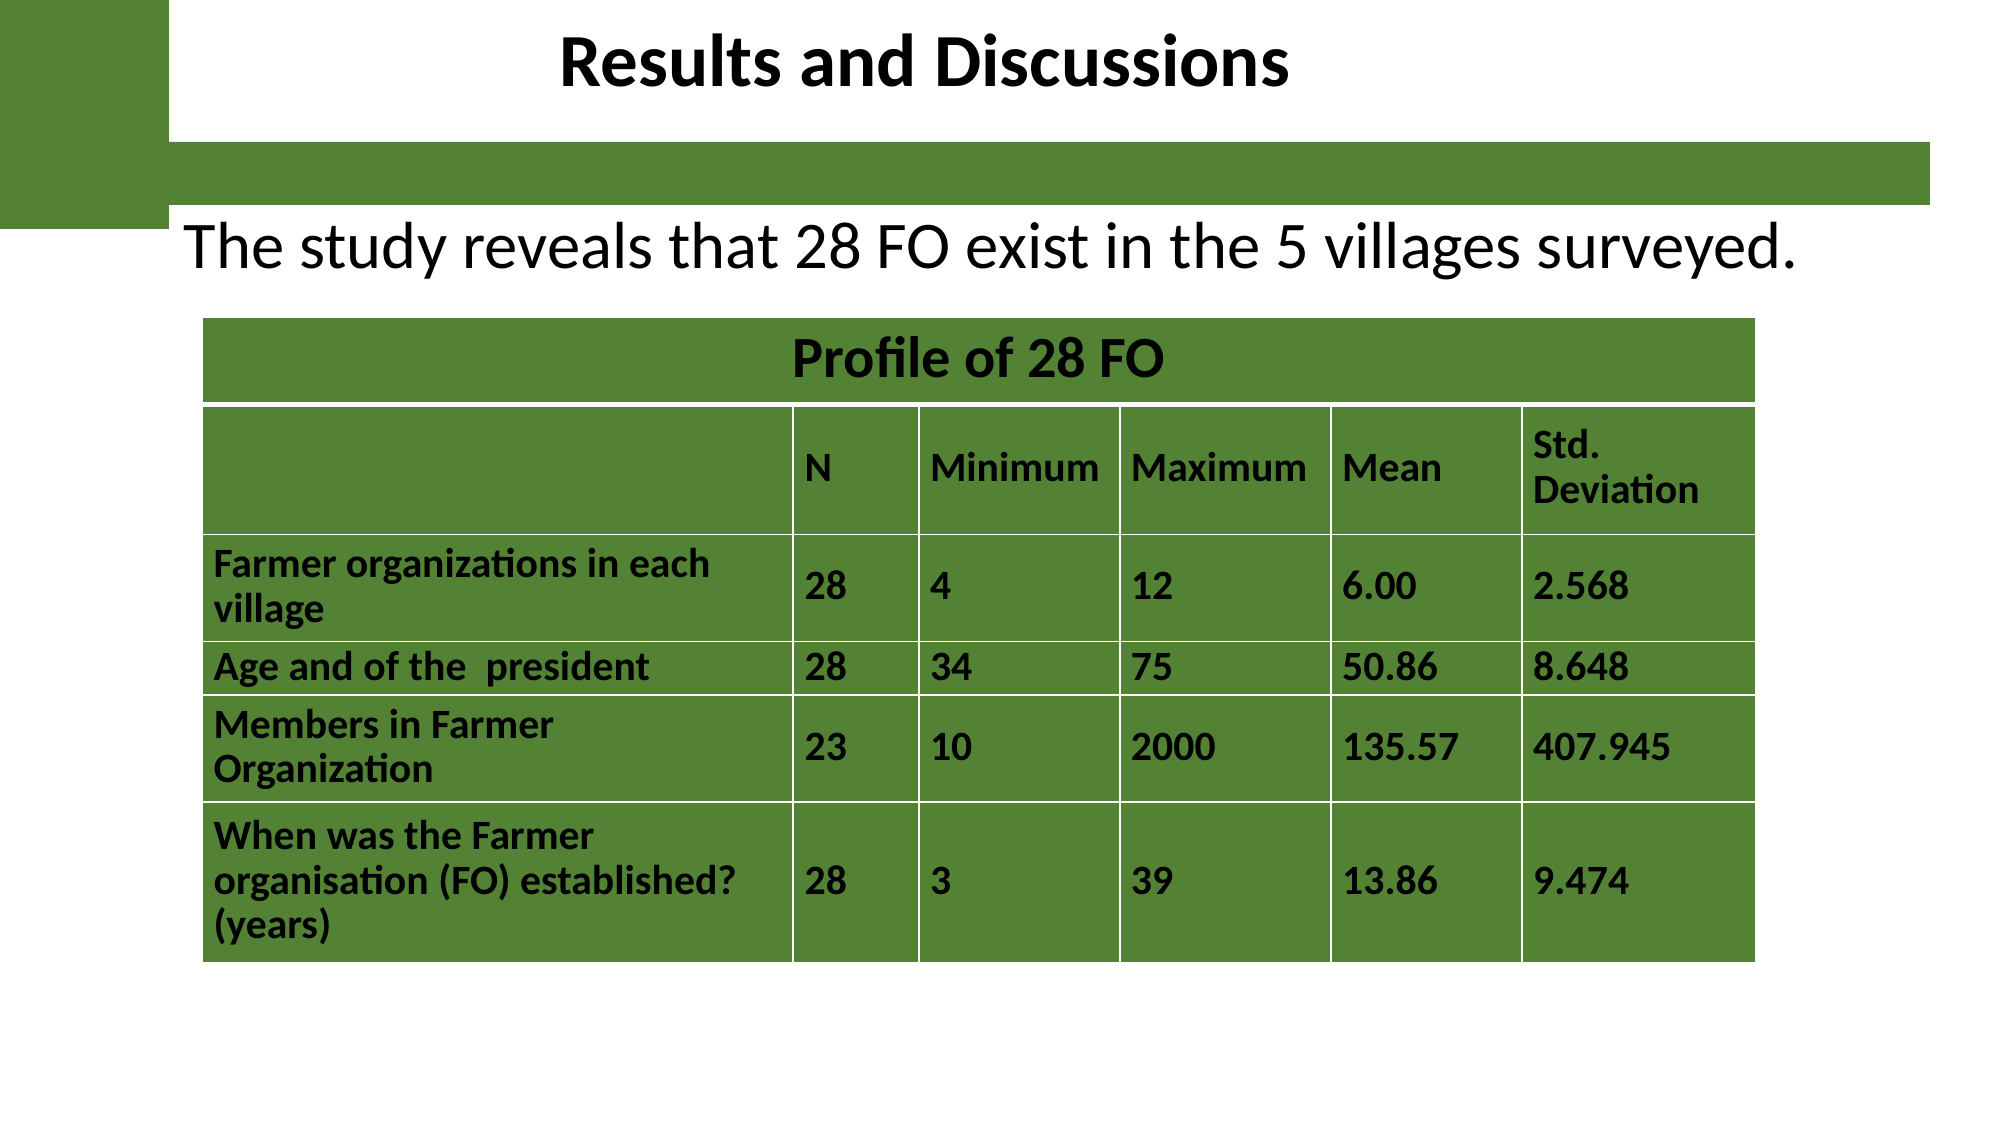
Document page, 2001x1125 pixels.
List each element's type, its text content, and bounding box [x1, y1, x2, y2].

table_cell 28 [794, 803, 918, 962]
text_box The study reveals that 28 FO exist in the 5 villages surveyed. [169, 194, 1930, 290]
table_cell Age and of the president [203, 642, 792, 694]
table_cell 9.474 [1523, 803, 1755, 962]
table_cell 2000 [1121, 696, 1330, 801]
table_cell 50.86 [1332, 642, 1521, 694]
table_cell 8.648 [1523, 642, 1755, 694]
table_cell Maximum [1121, 407, 1330, 534]
table_cell 10 [920, 696, 1119, 801]
table_cell [203, 407, 792, 534]
table_cell 4 [920, 535, 1119, 641]
table_cell 2.568 [1523, 535, 1755, 641]
table_cell 34 [920, 642, 1119, 694]
table_cell Mean [1332, 407, 1521, 534]
table_cell 75 [1121, 642, 1330, 694]
table_cell 28 [794, 535, 918, 641]
table_cell Std. Deviation [1523, 407, 1755, 534]
table_cell 23 [794, 696, 918, 801]
table_cell 12 [1121, 535, 1330, 641]
text_box [169, 141, 1930, 194]
table_cell 13.86 [1332, 803, 1521, 962]
table_header Profile of 28 FO [203, 318, 1755, 402]
table_cell 3 [920, 803, 1119, 962]
table_cell N [794, 407, 918, 534]
table_cell Minimum [920, 407, 1119, 534]
table_cell 407.945 [1523, 696, 1755, 801]
table_cell 28 [794, 642, 918, 694]
table_cell Farmer organizations in each village [203, 535, 792, 641]
table_cell When was the Farmer organisation (FO) established? (years) [203, 803, 792, 962]
text_box [0, 0, 169, 229]
text_box Results and Discussions [297, 4, 1553, 109]
table_cell Members in Farmer Organization [203, 696, 792, 801]
table_cell 135.57 [1332, 696, 1521, 801]
table_cell 6.00 [1332, 535, 1521, 641]
table_cell 39 [1121, 803, 1330, 962]
